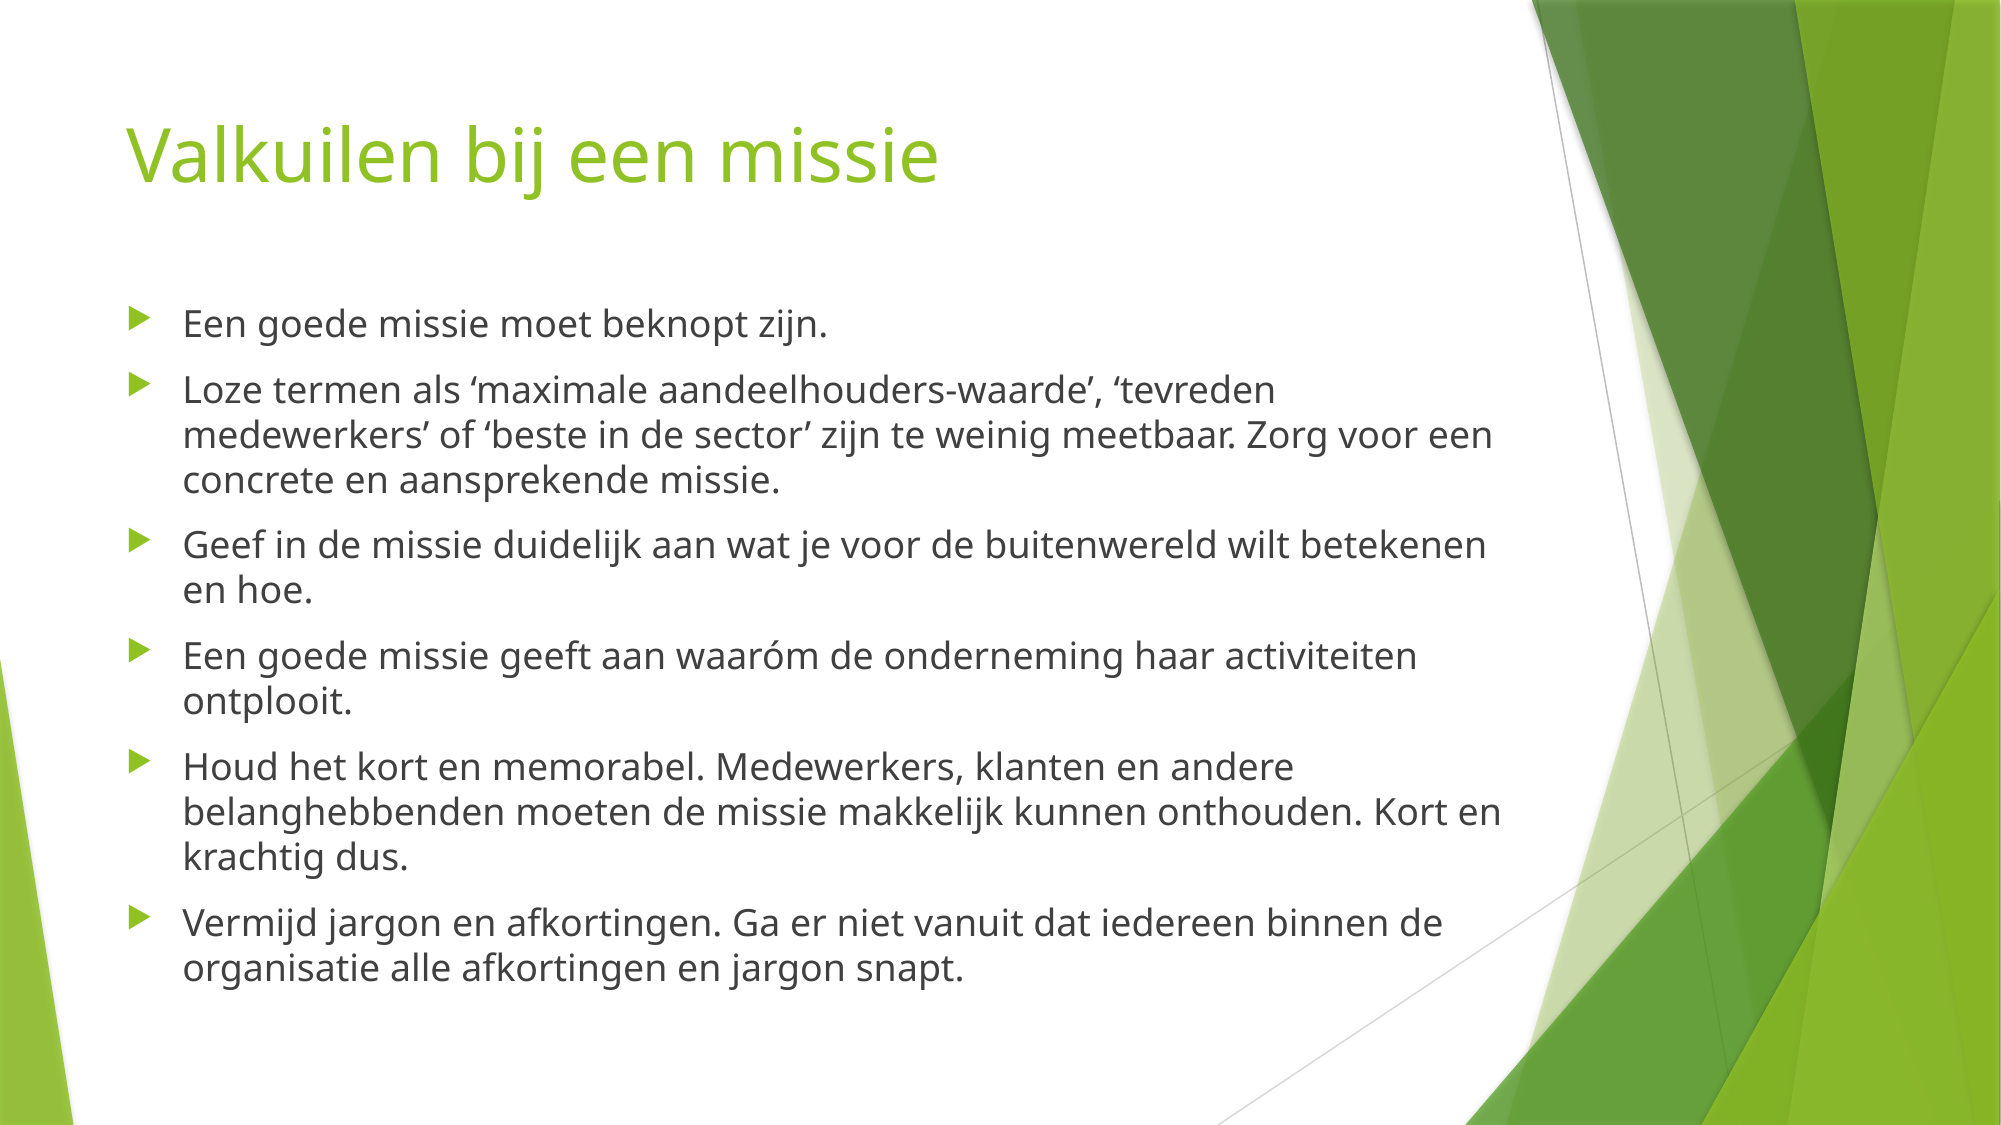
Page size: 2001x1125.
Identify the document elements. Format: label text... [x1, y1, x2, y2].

title Valkuilen bij een missie [111, 99, 1522, 292]
list Een goede missie moet beknopt zijn. Loze termen als ‘maximale aandeelhouders-waarde’, ‘tevreden medewerkers’ of ‘beste in de sector’ zijn te weinig meetbaar. Zorg voor een concrete en aansprekende missie. Geef in de missie duidelijk aan wat je voor de buitenwereld wilt betekenen en hoe. Een goede missie geeft aan waaróm de onderneming haar activiteiten ontplooit. Houd het kort en memorabel. Medewerkers, klanten en andere belanghebbenden moeten de missie makkelijk kunnen onthouden. Kort en krachtig dus. Vermijd jargon en afkortingen. Ga er niet vanuit dat iedereen binnen de organisatie alle afkortingen en jargon snapt. [111, 292, 1522, 1005]
